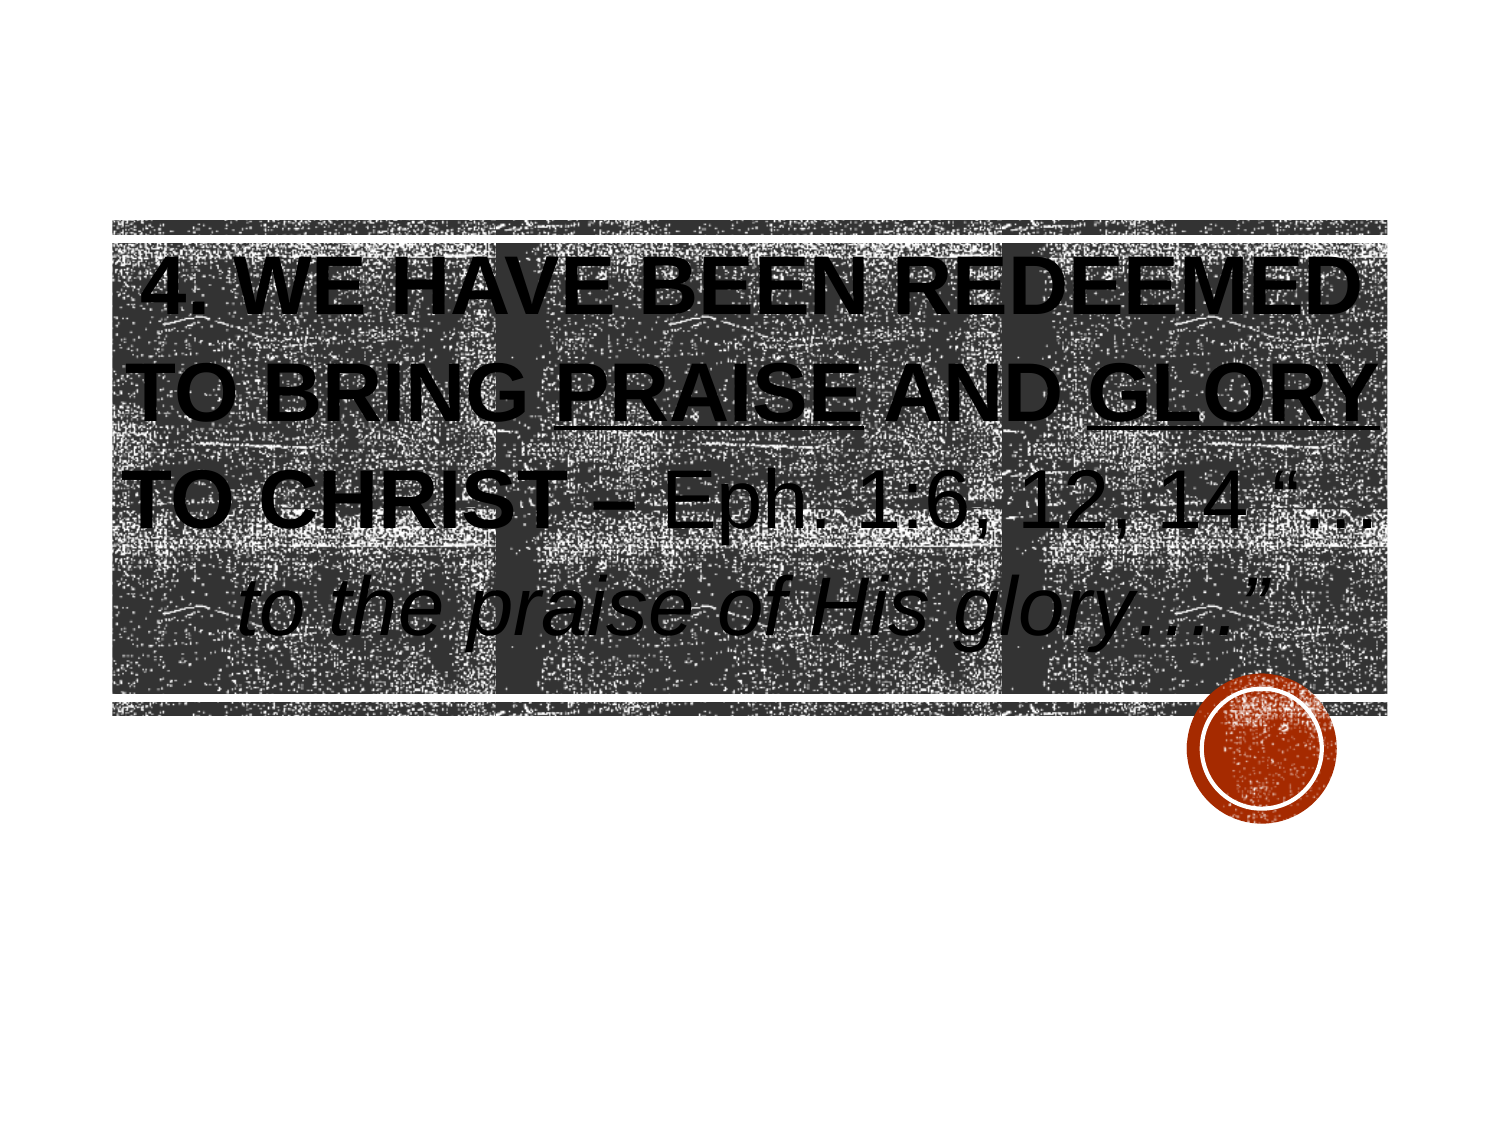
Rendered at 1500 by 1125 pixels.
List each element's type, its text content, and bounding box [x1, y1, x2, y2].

text_box 4. WE HAVE BEEN REDEEMED TO BRING PRAISE AND GLORY TO CHRIST – Eph. 1:6, 12, 14 “…to the praise of His glory….” [87, 216, 1418, 659]
